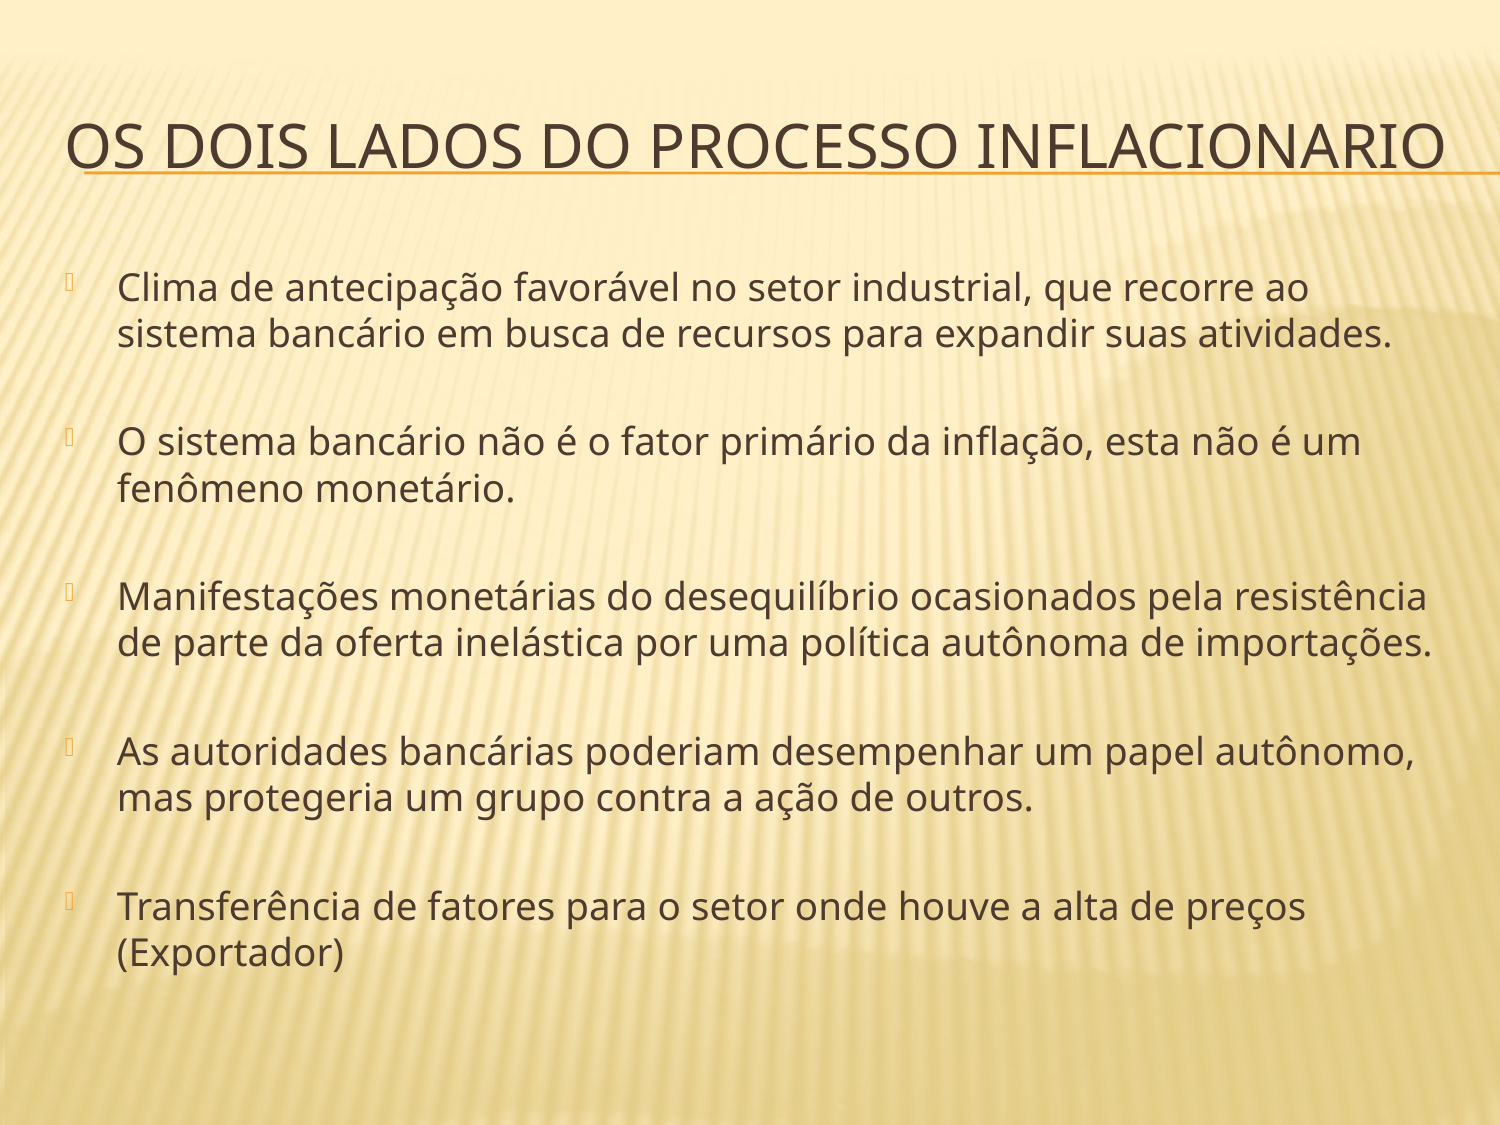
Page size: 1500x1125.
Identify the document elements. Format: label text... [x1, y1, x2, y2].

title OS DOIS LADOS DO PROCESSO INFLACIONARIO [50, 75, 1475, 213]
list Clima de antecipação favorável no setor industrial, que recorre ao sistema bancário em busca de recursos para expandir suas atividades. O sistema bancário não é o fator primário da inflação, esta não é um fenômeno monetário. Manifestações monetárias do desequilíbrio ocasionados pela resistência de parte da oferta inelástica por uma política autônoma de importações. As autoridades bancárias poderiam desempenhar um papel autônomo, mas protegeria um grupo contra a ação de outros. Transferência de fatores para o setor onde houve a alta de preços (Exportador) [50, 254, 1475, 998]
